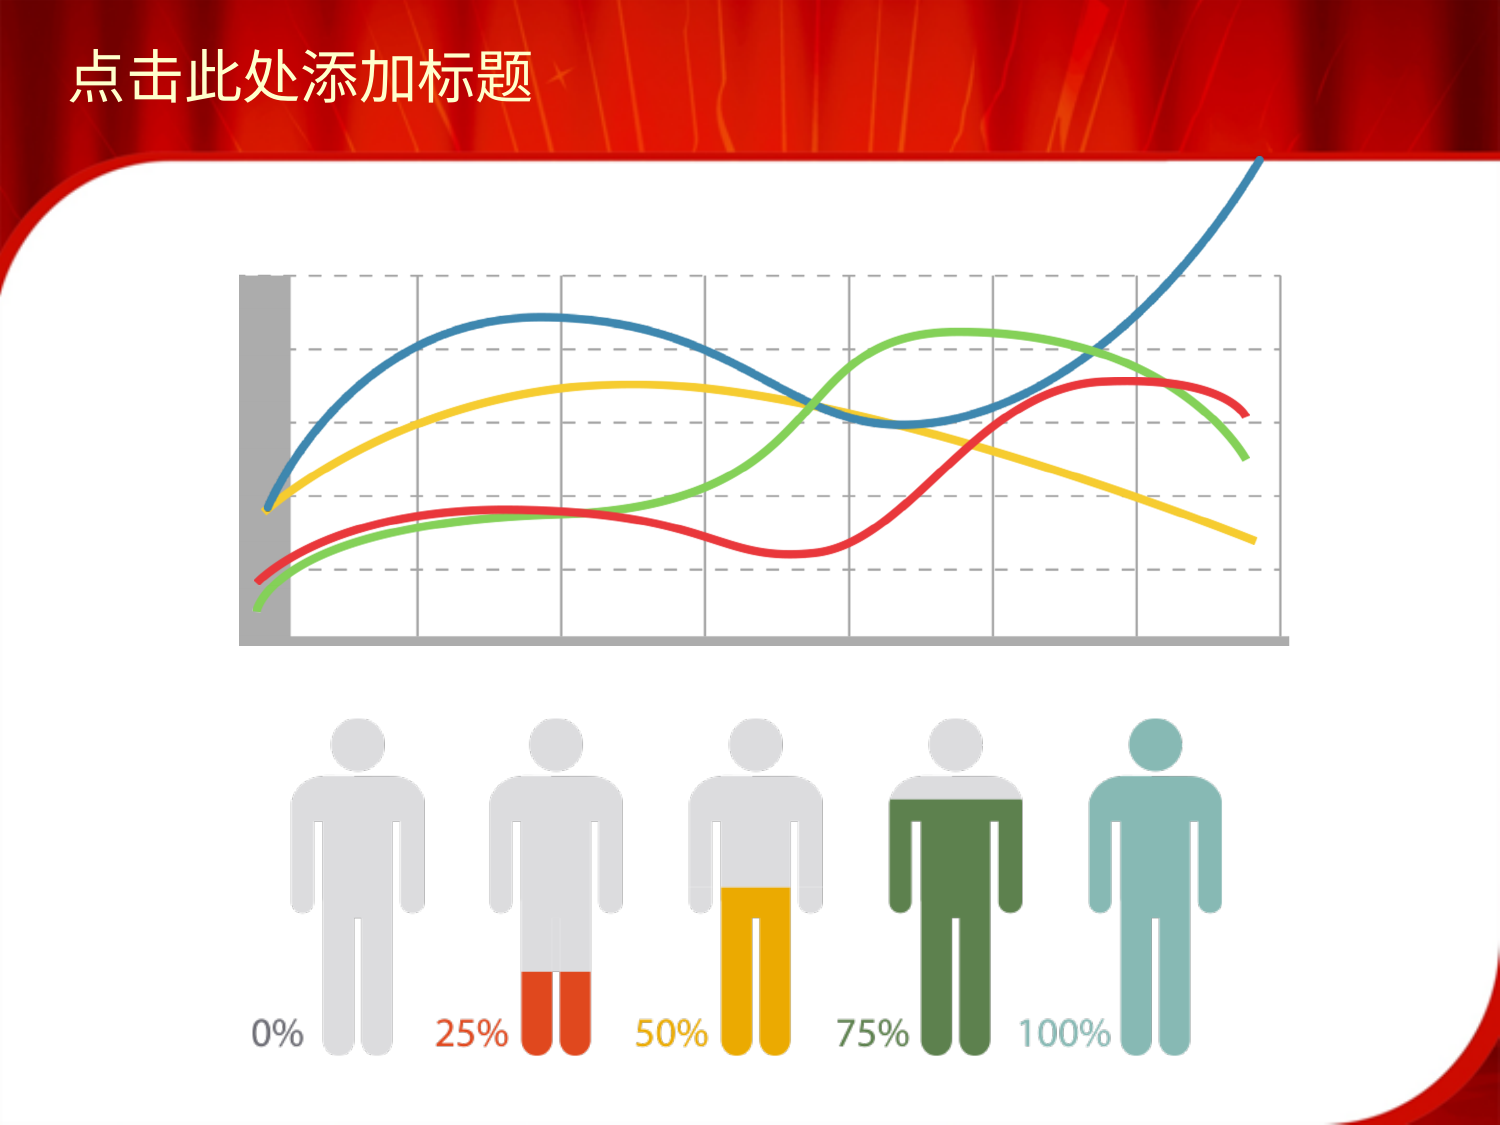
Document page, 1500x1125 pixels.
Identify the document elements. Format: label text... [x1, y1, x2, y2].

text_box 点击此处添加标题 [53, 33, 845, 118]
picture [0, 0, 1500, 1125]
